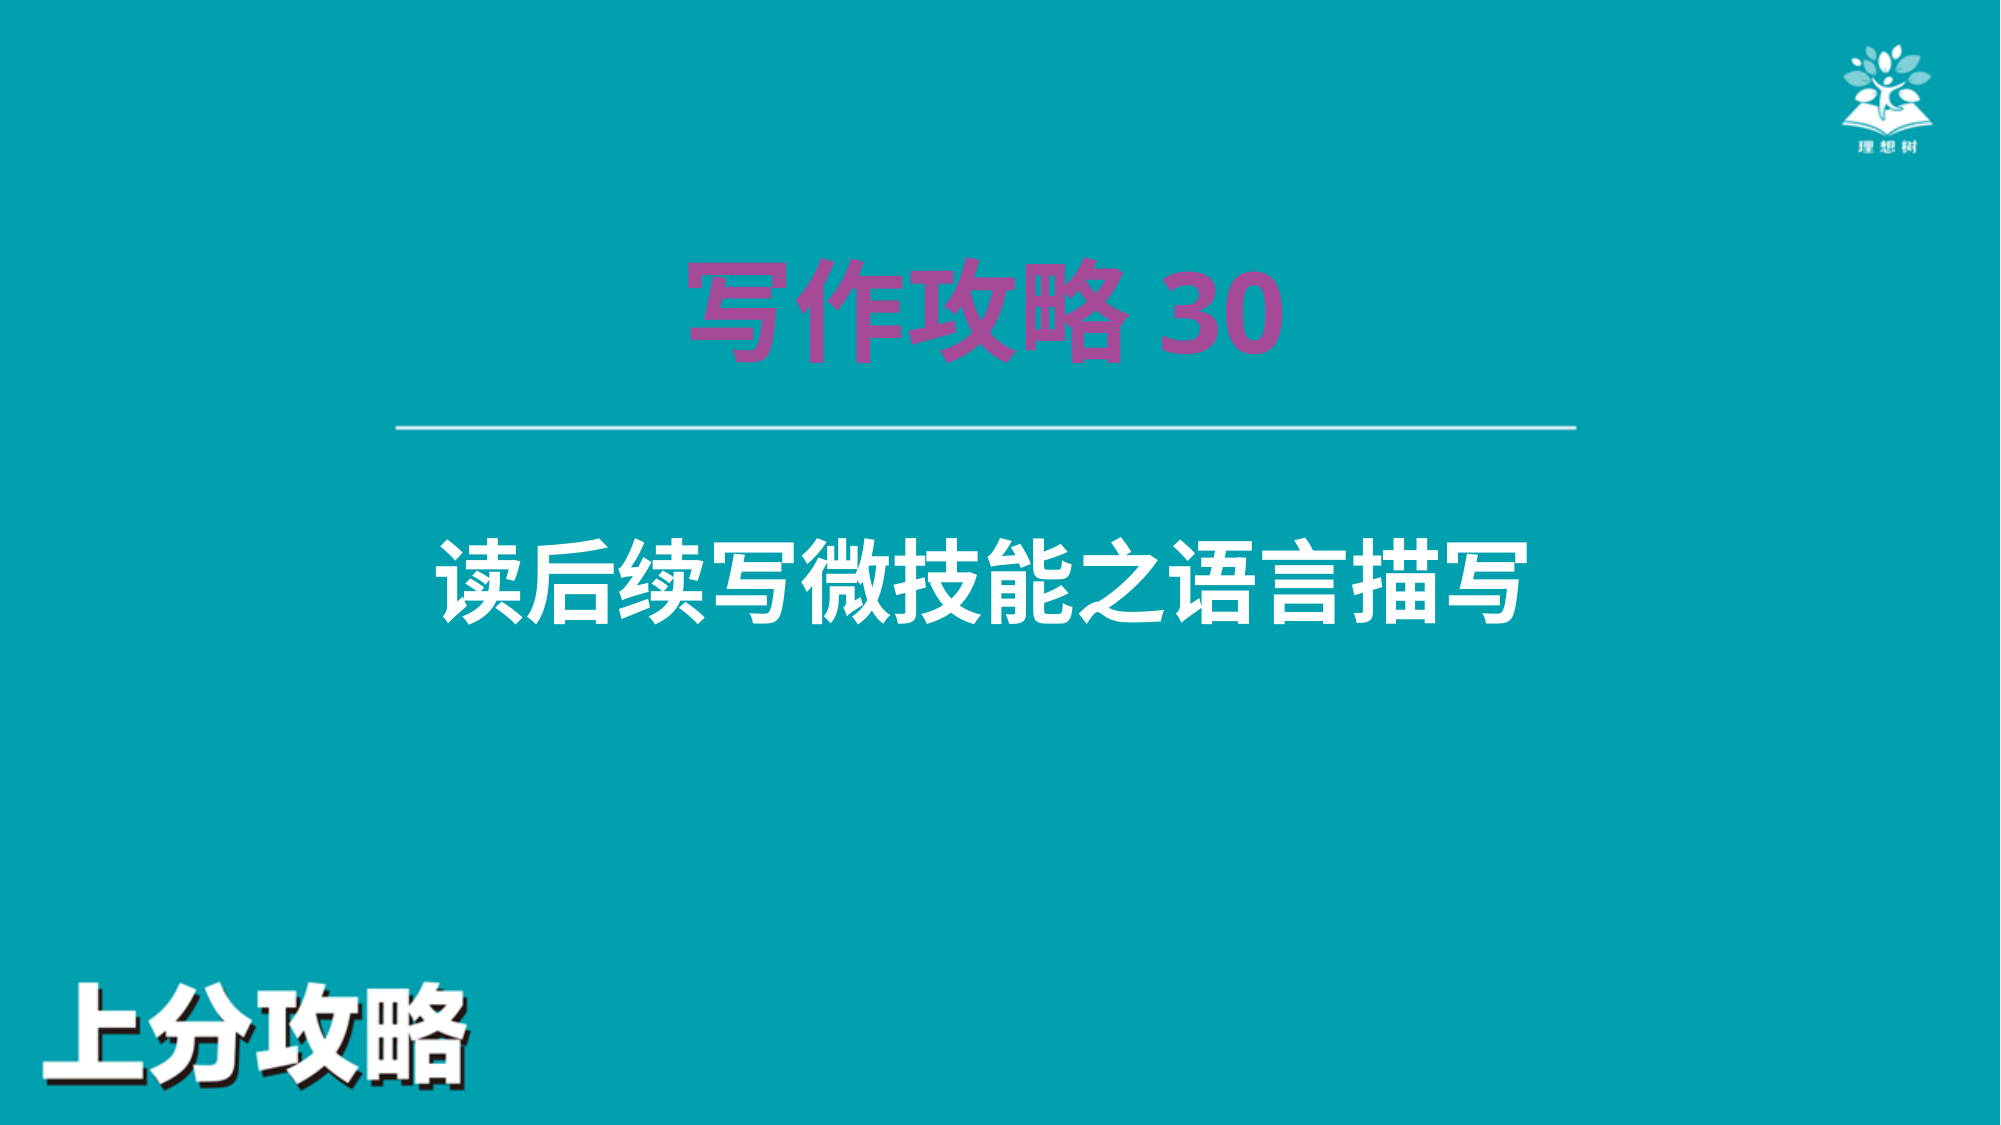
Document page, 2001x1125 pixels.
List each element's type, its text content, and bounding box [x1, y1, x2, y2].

picture [0, 0, 2000, 1125]
text_box 读后续写微技能之语言描写 [391, 460, 1577, 696]
text_box 写作攻略30 [391, 231, 1577, 384]
